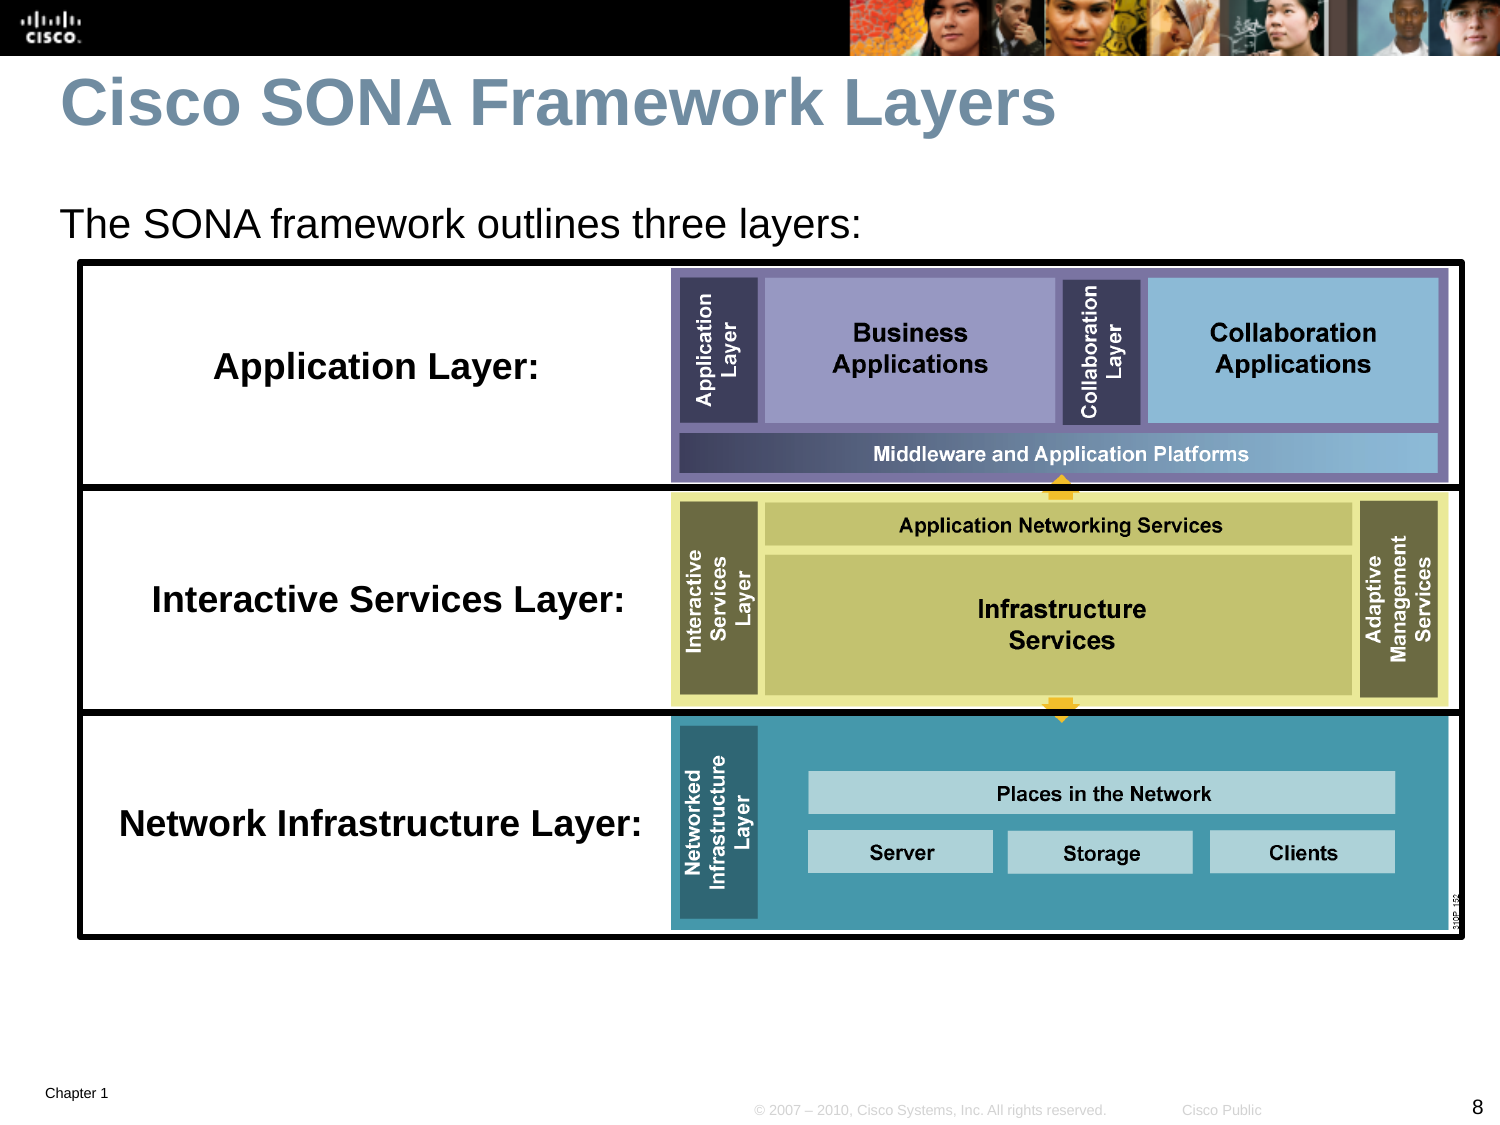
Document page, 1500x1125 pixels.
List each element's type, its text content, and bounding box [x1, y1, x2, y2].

text_box Application Layer: [197, 339, 555, 395]
text_box [79, 262, 1462, 488]
text_box Network Infrastructure Layer: [103, 796, 659, 852]
title Cisco SONA Framework Layers [45, 60, 1444, 182]
picture [670, 267, 1461, 931]
list The SONA framework outlines three layers: [45, 190, 1428, 318]
list [45, 333, 1432, 1072]
text_box [79, 711, 670, 937]
picture [0, 0, 1500, 56]
text_box [79, 488, 665, 711]
text_box Interactive Services Layer: [136, 572, 641, 628]
